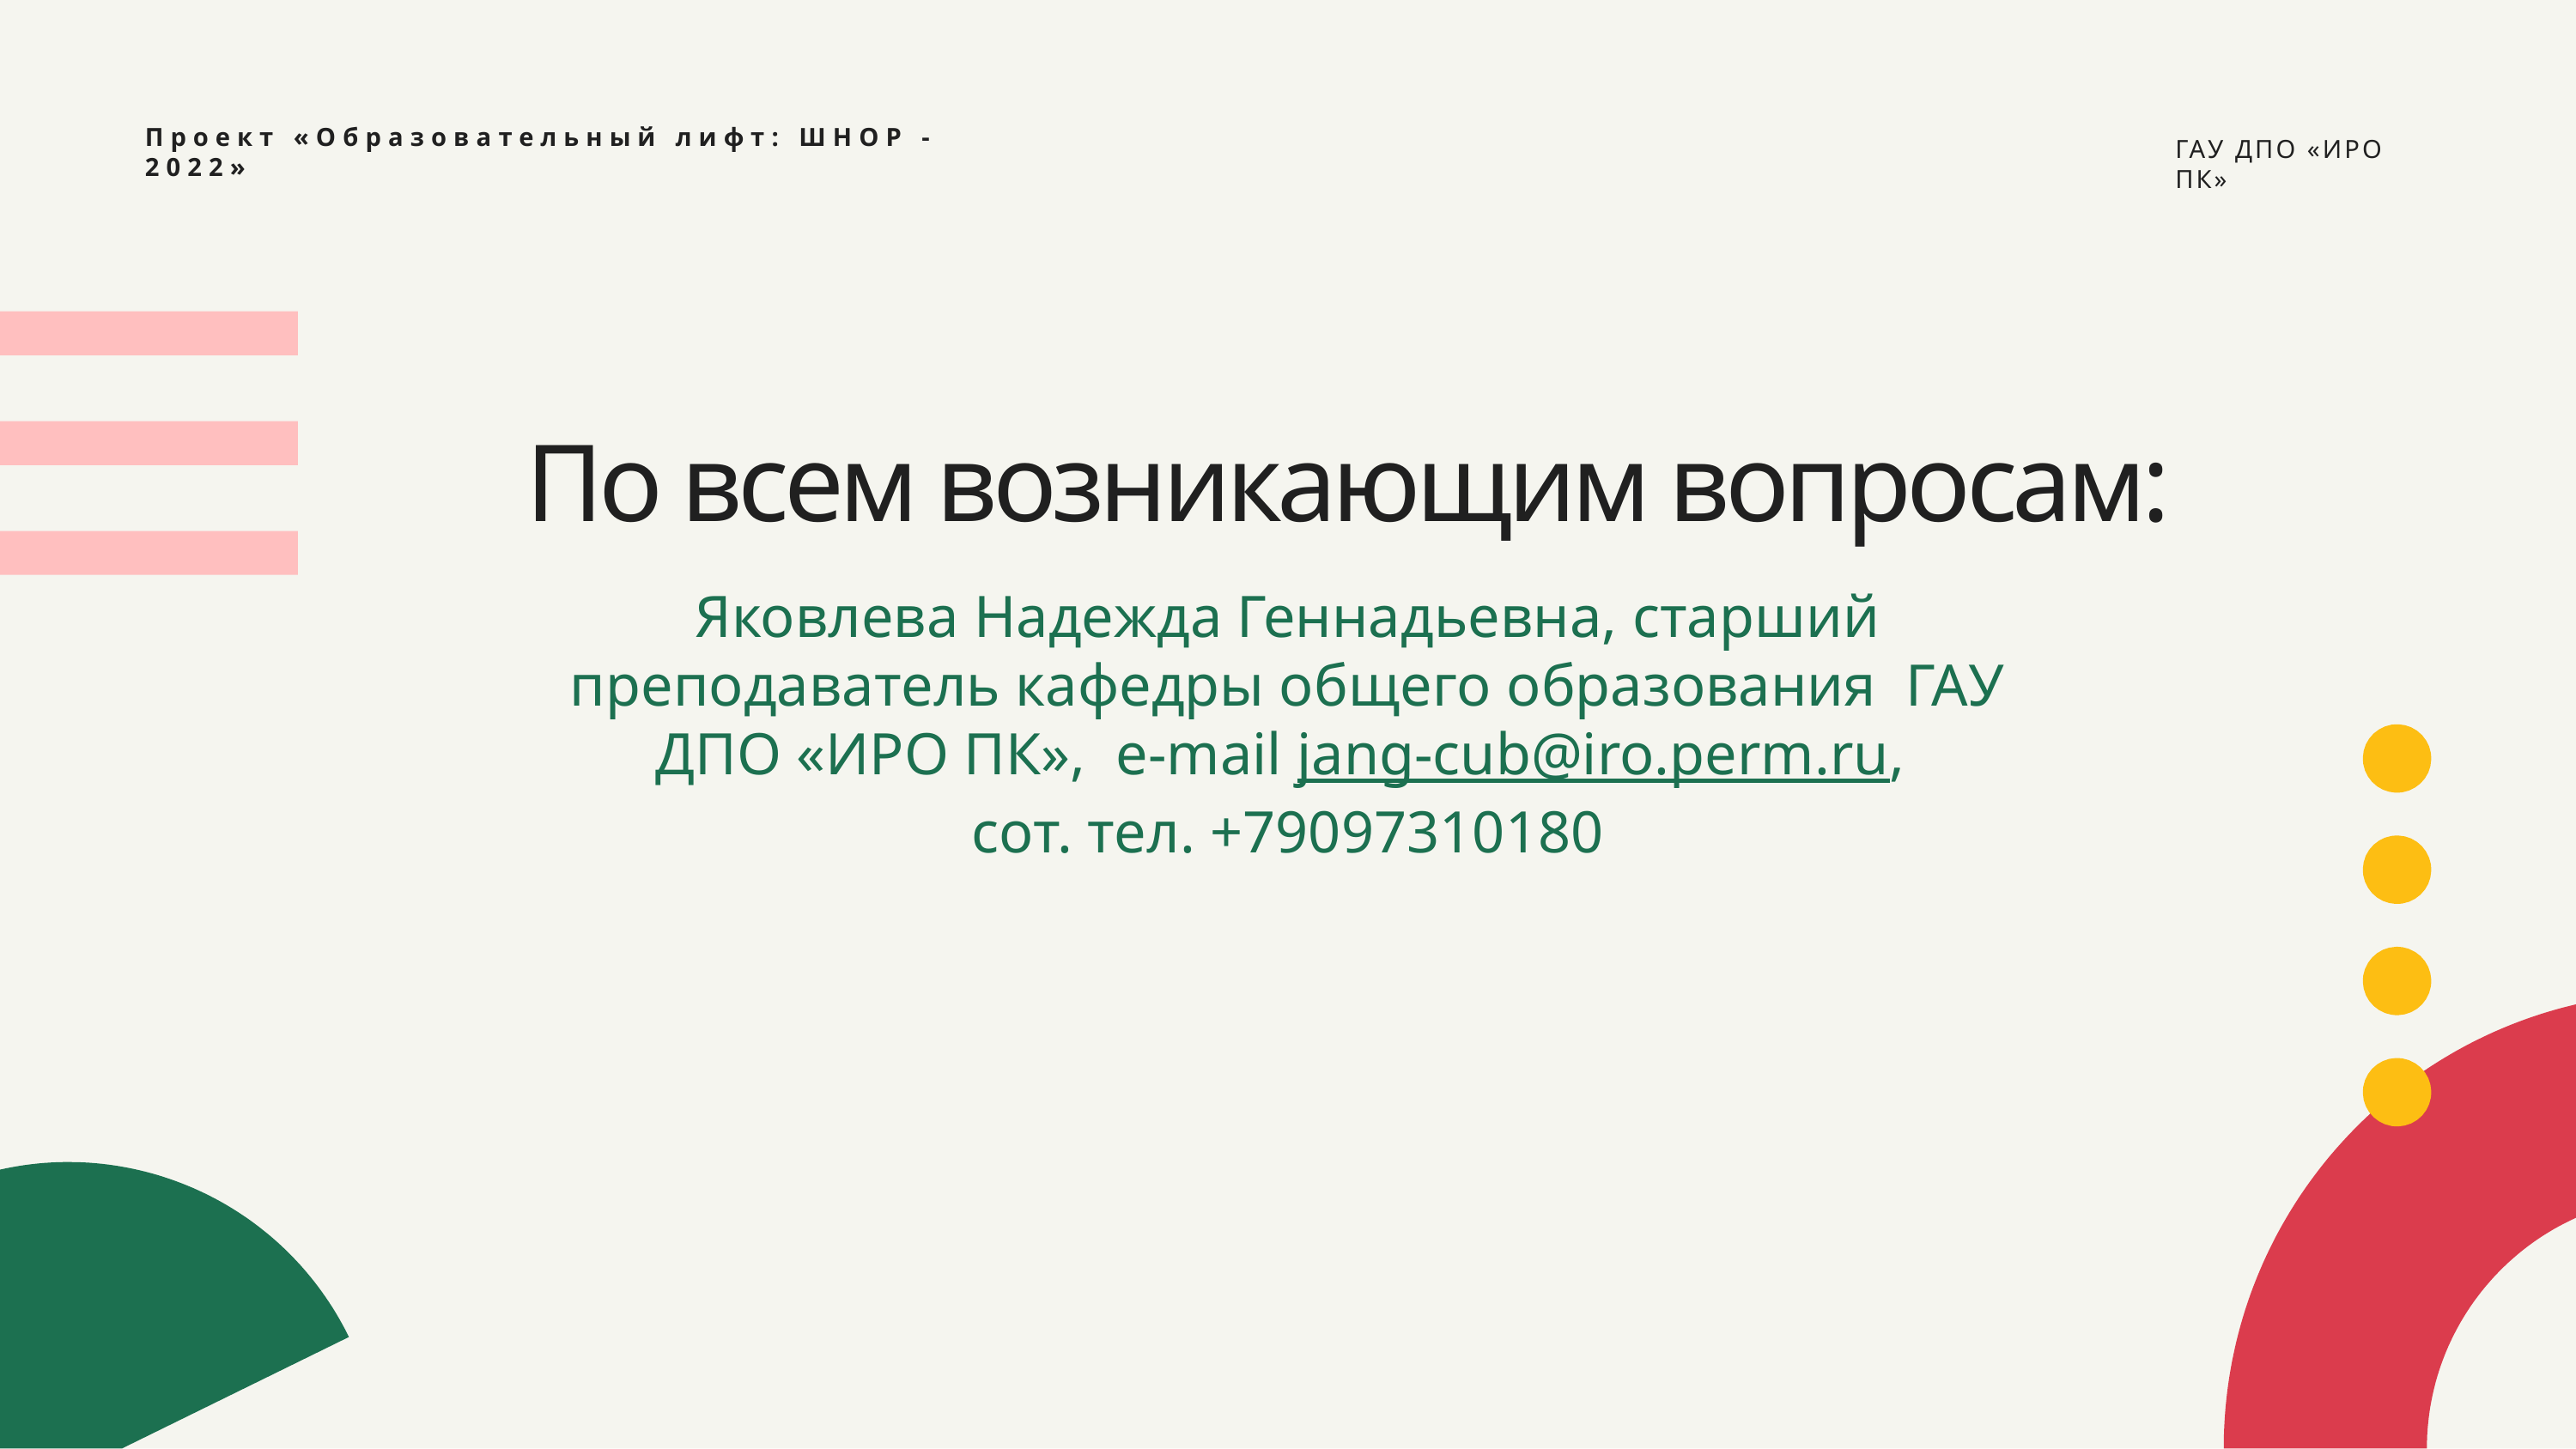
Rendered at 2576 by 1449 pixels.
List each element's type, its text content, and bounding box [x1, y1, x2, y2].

text_box [0, 311, 298, 355]
text_box [0, 421, 298, 465]
title По всем возникающим вопросам: [524, 413, 2174, 657]
text_box Яковлева Надежда Геннадьевна, старший преподаватель кафедры общего образования ГАУ ДПО «ИРО ПК», e-mail jang-cub@iro.perm.ru, сот. тел. +79097310180 [568, 657, 2008, 925]
text_box ГАУ ДПО «ИРО ПК» [2173, 130, 2433, 193]
text_box [2362, 835, 2432, 904]
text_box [2223, 946, 2576, 1449]
text_box [0, 530, 298, 575]
text_box Проект «Образовательный лифт: ШНОР - 2022» [143, 119, 966, 182]
text_box [2362, 724, 2432, 793]
text_box [0, 1161, 349, 1449]
